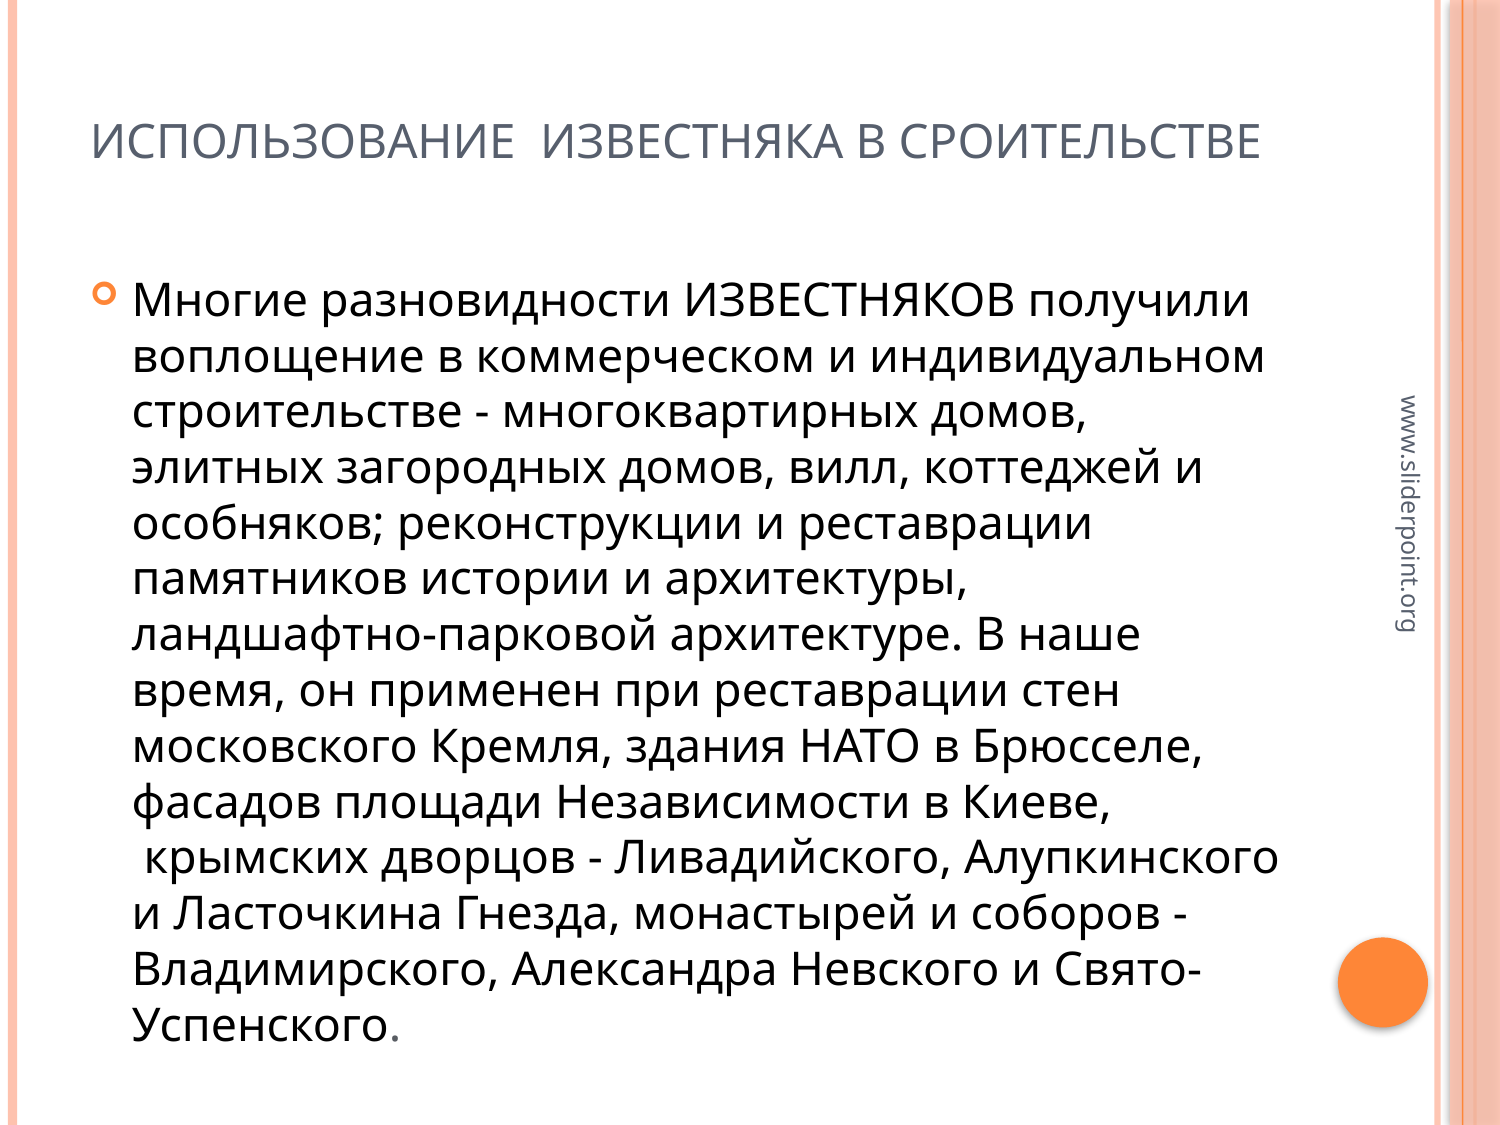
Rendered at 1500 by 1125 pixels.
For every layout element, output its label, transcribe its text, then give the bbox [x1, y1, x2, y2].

list Многие разновидности ИЗВЕСТНЯКОВ получили воплощение в коммерческом и индивидуальном строительстве - многоквартирных домов, элитных загородных домов, вилл, коттеджей и особняков; реконструкции и реставрации памятников истории и архитектуры, ландшафтно-парковой архитектуре. В наше время, он применен при реставрации стен московского Кремля, здания НАТО в Брюсселе, фасадов площади Независимости в Киеве, крымских дворцов - Ливадийского, Алупкинского и Ласточкина Гнезда, монастырей и соборов - Владимирского, Александра Невского и Свято-Успенского. [75, 262, 1300, 1062]
footer www.sliderpoint.org [1379, 380, 1440, 906]
title Использование известняка в сроительстве [75, 45, 1300, 233]
